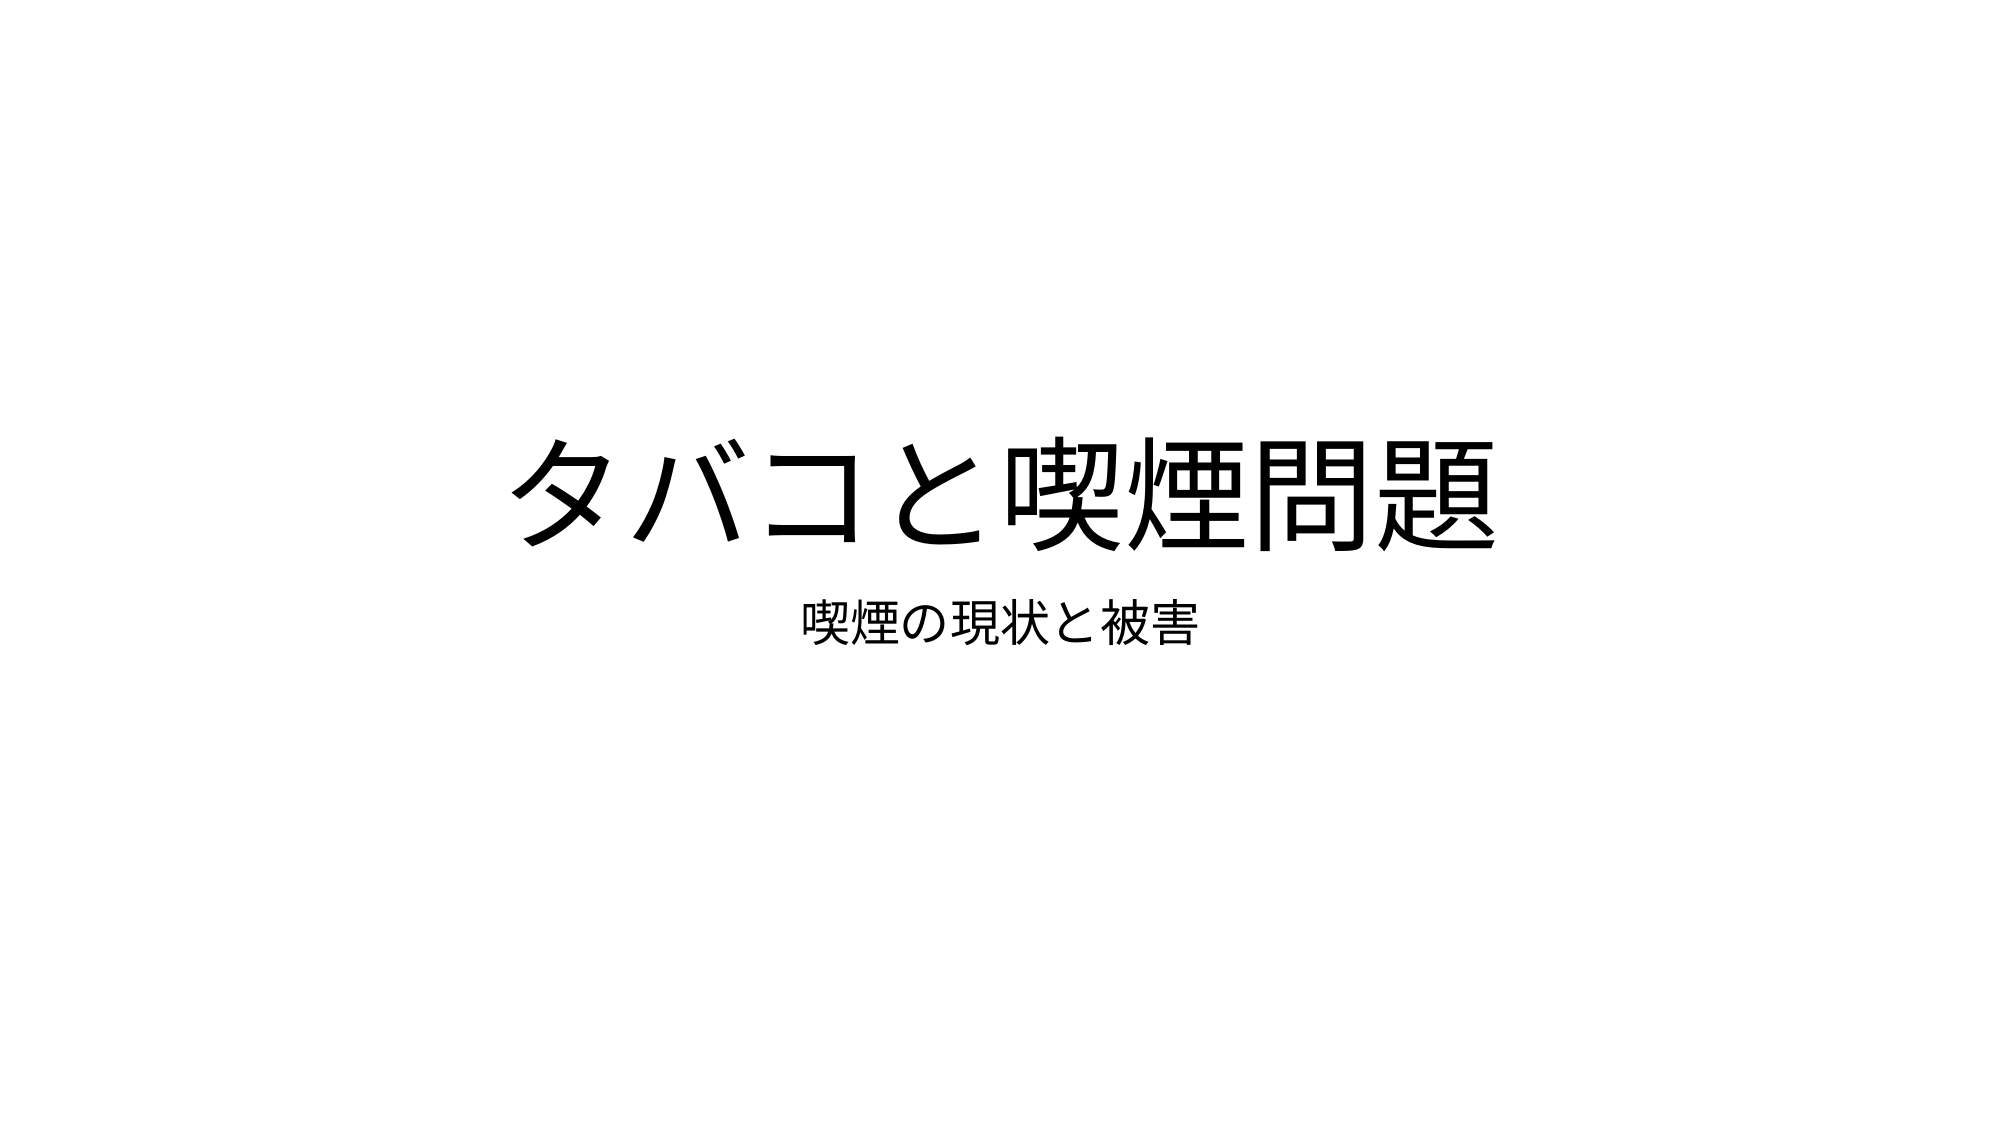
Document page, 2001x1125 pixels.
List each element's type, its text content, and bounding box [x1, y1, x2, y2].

subtitle 喫煙の現状と被害 [249, 590, 1750, 863]
title タバコと喫煙問題 [249, 184, 1750, 576]
